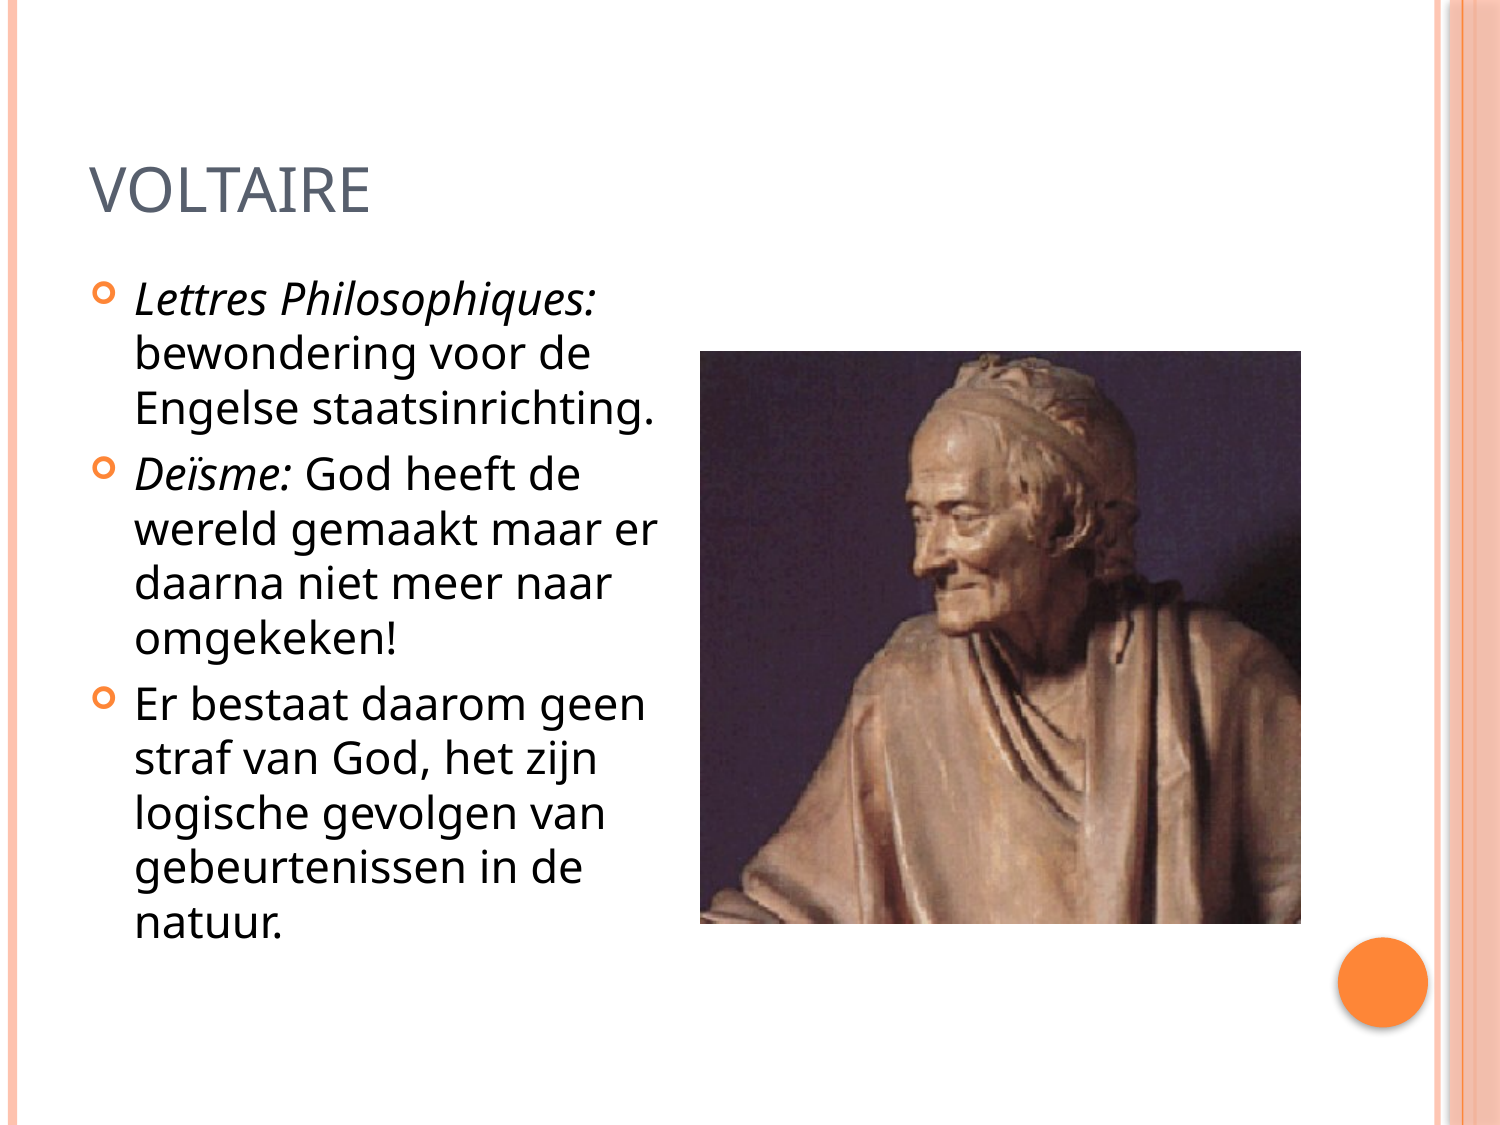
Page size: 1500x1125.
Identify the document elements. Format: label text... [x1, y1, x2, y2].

list Lettres Philosophiques: bewondering voor de Engelse staatsinrichting. Deïsme: God heeft de wereld gemaakt maar er daarna niet meer naar omgekeken! Er bestaat daarom geen straf van God, het zijn logische gevolgen van gebeurtenissen in de natuur. [75, 262, 675, 1013]
title Voltaire [75, 45, 1300, 233]
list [699, 351, 1301, 924]
